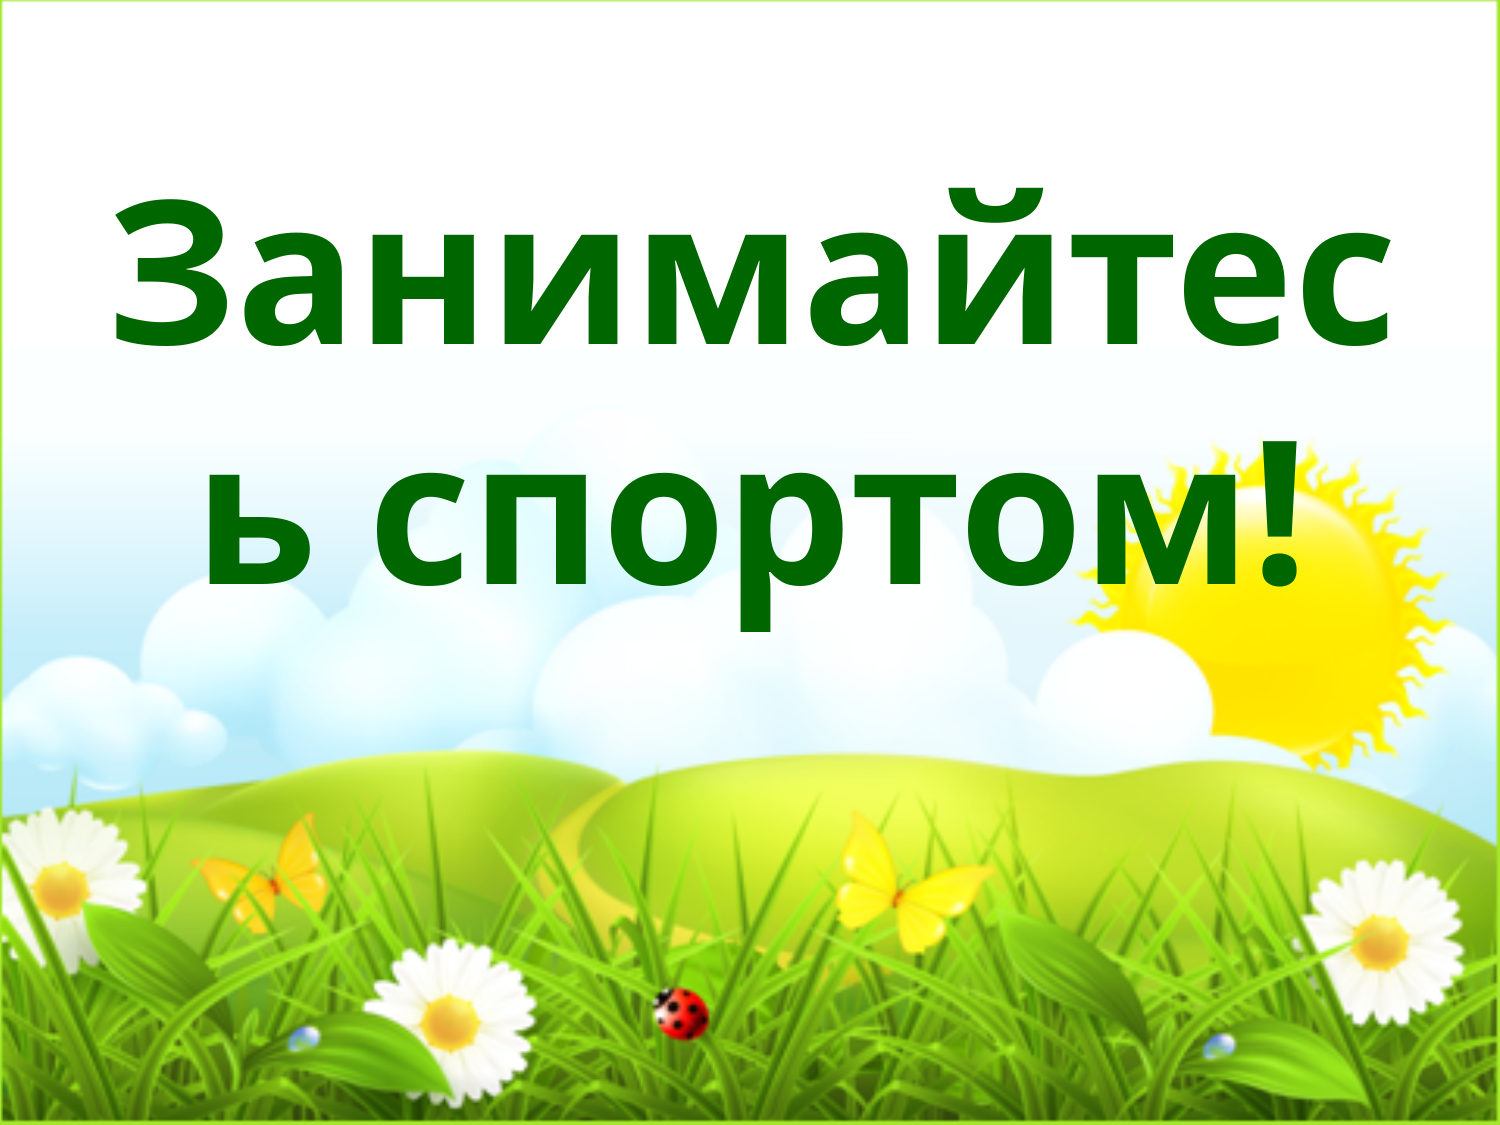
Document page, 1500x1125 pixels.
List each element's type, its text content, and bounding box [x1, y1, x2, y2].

picture [0, 0, 1500, 1125]
title Занимайтесь спортом! [76, 290, 1427, 479]
